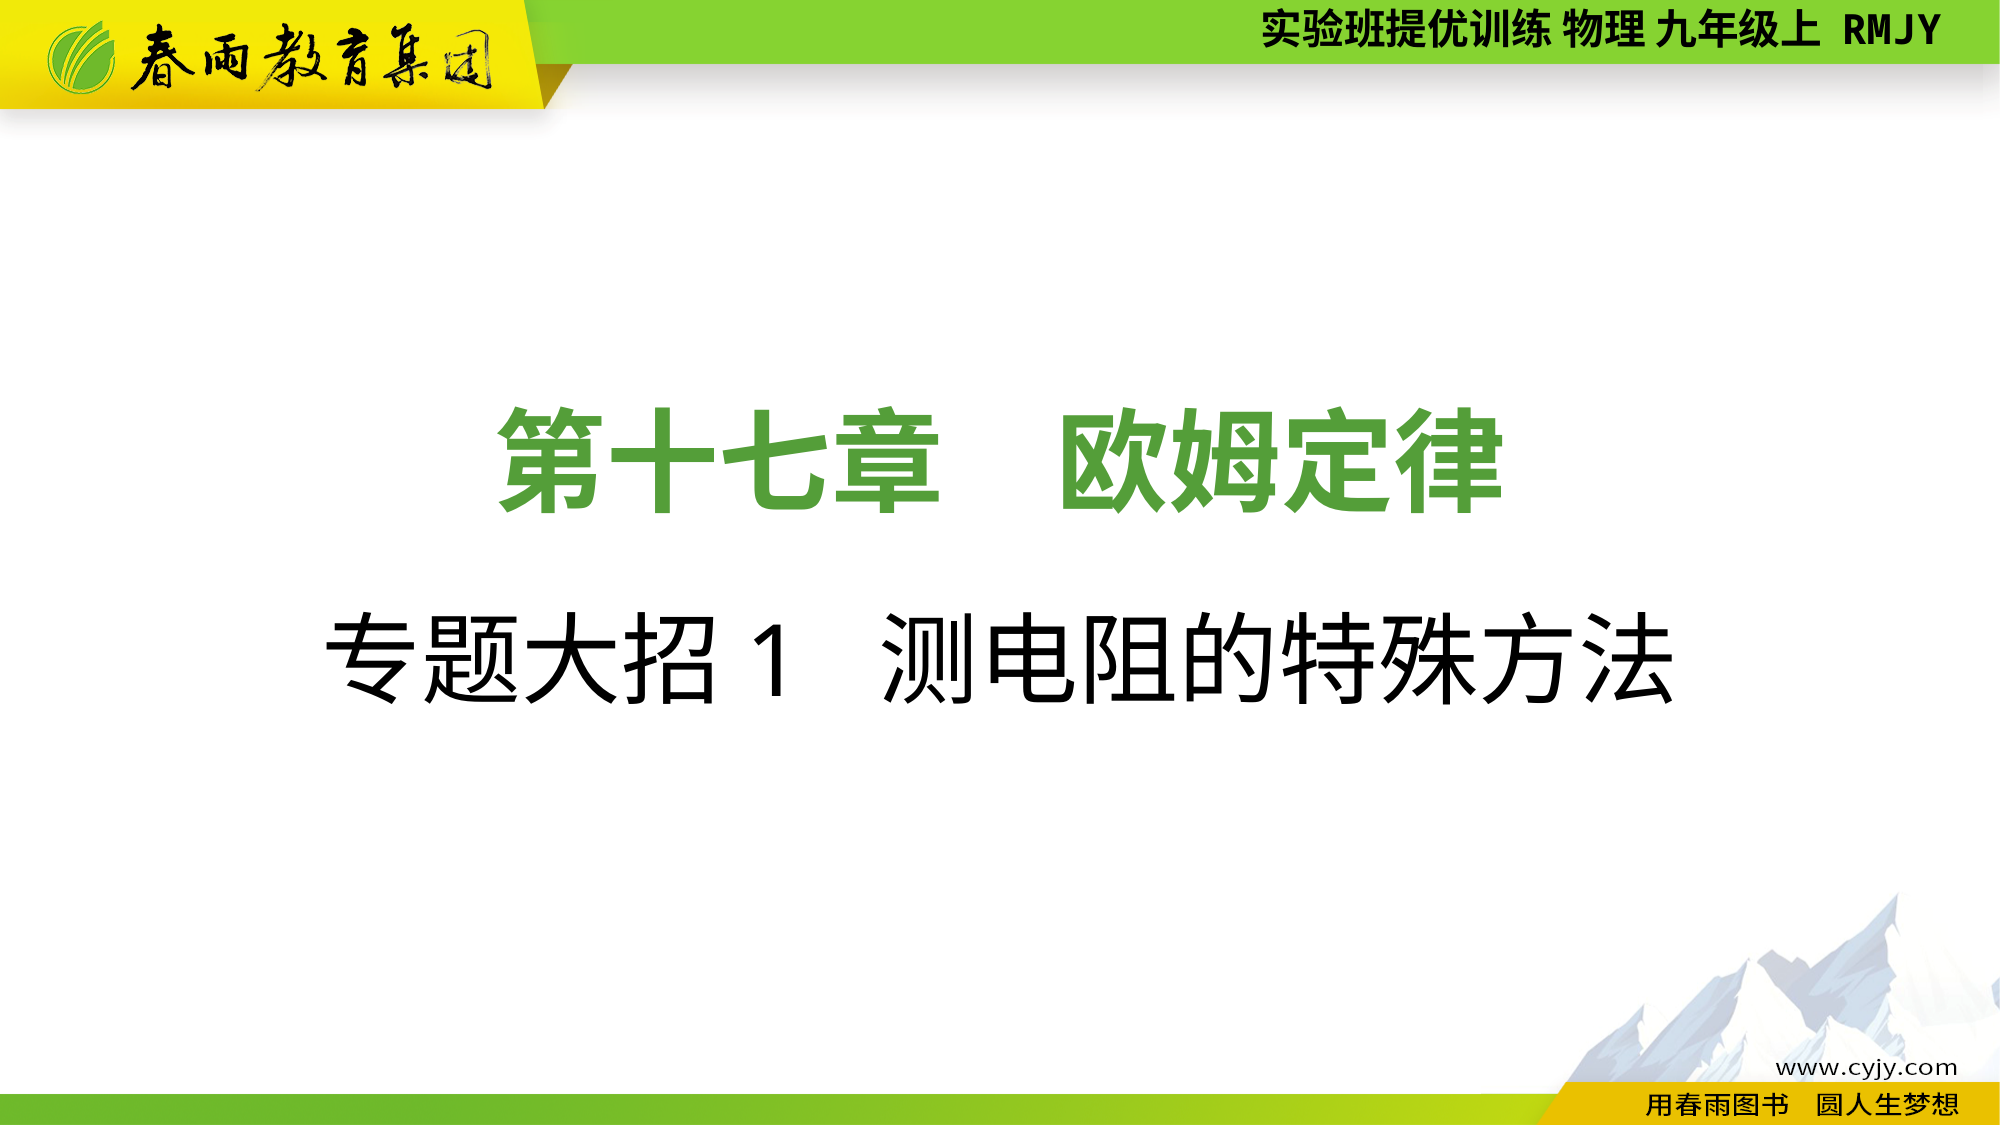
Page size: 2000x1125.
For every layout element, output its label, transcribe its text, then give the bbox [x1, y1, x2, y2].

text_box 专题大招1 测电阻的特殊方法 [54, 528, 1946, 724]
text_box 第十七章 欧姆定律 [54, 316, 1946, 528]
picture [0, 0, 2000, 1125]
